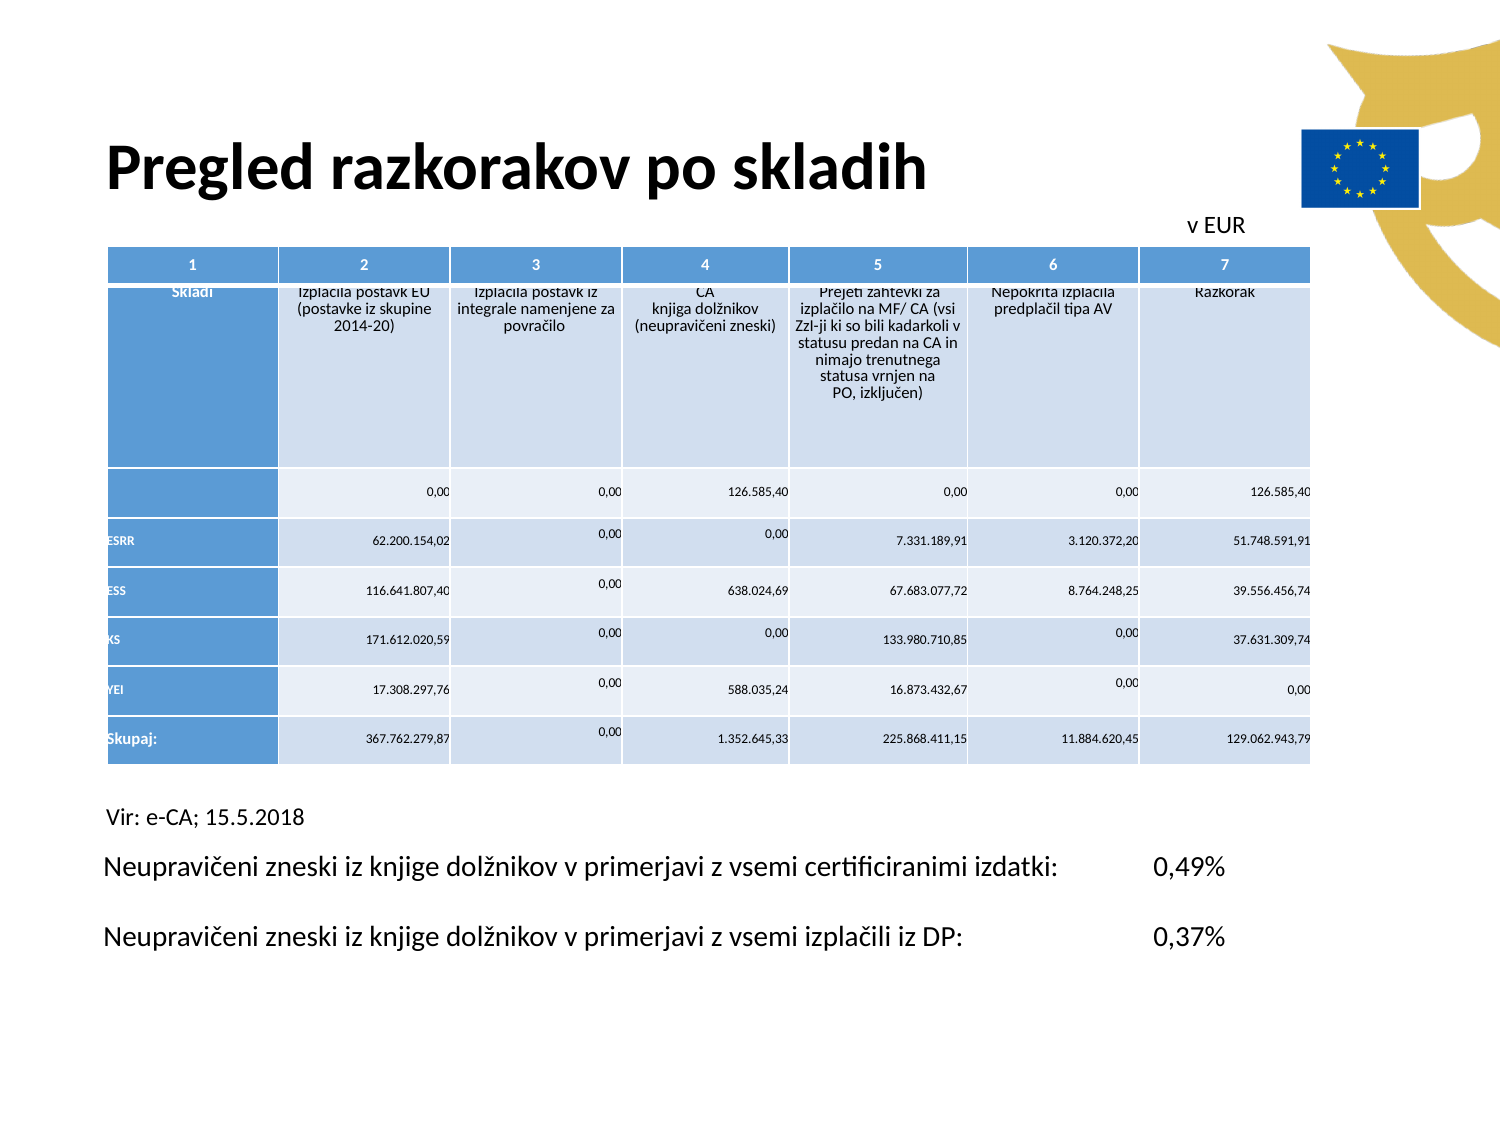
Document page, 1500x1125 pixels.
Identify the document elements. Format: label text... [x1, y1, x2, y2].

table_cell 0,00 [968, 618, 1138, 665]
list Pregled razkorakov po skladih [91, 79, 1256, 257]
table_cell 0,00 [451, 519, 621, 566]
table_cell KS [108, 618, 278, 665]
table_header 3 [451, 247, 621, 283]
table_cell 7.331.189,91 [790, 519, 967, 566]
table_cell 37.631.309,74 [1140, 618, 1310, 665]
table_cell 0,00 [1140, 667, 1310, 715]
table_cell 126.585,40 [1140, 469, 1310, 517]
table_cell 11.884.620,45 [968, 717, 1138, 764]
table_cell 8.764.248,25 [968, 568, 1138, 616]
table_cell 0,00 [451, 568, 621, 616]
table_cell 67.683.077,72 [790, 568, 967, 616]
table_cell Skupaj: [108, 717, 278, 764]
table_cell 0,00 [451, 667, 621, 715]
table_cell 17.308.297,76 [279, 667, 449, 715]
table_cell 0,00 [451, 469, 621, 517]
table_cell 171.612.020,59 [279, 618, 449, 665]
text_box Neupravičeni zneski iz knjige dolžnikov v primerjavi z vsemi certificiranimi izdatki: 0,49% Neupravičeni zneski iz knjige dolžnikov v primerjavi z vsemi izplačili iz DP: 0,37% [88, 839, 1290, 960]
list Vir: e-CA; 15.5.2018 [91, 340, 1256, 839]
table_cell 0,00 [968, 667, 1138, 715]
table_cell 0,00 [623, 618, 788, 665]
picture [1299, 0, 1500, 488]
table_cell 0,00 [623, 519, 788, 566]
table_header 1 [108, 247, 278, 283]
table_cell Nepokrita izplačila predplačil tipa AV [968, 288, 1138, 467]
table_header 4 [623, 247, 788, 283]
table_cell Skladi [108, 288, 278, 467]
table_cell 0,00 [790, 469, 967, 517]
table_cell 0,00 [451, 618, 621, 665]
table_cell Prejeti zahtevki za izplačilo na MF/ CA (vsi ZzI-ji ki so bili kadarkoli v statusu predan na CA in nimajo trenutnega statusa vrnjen na PO, izključen) [790, 288, 967, 467]
table_header 5 [790, 247, 967, 283]
table_header 2 [279, 247, 449, 283]
table_cell 129.062.943,79 [1140, 717, 1310, 764]
table_cell 225.868.411,15 [790, 717, 967, 764]
table_cell 62.200.154,02 [279, 519, 449, 566]
table_cell YEI [108, 667, 278, 715]
table_cell CA knjiga dolžnikov (neupravičeni zneski) [623, 288, 788, 467]
table_header 6 [968, 247, 1138, 283]
table_cell ESS [108, 568, 278, 616]
table_cell 588.035,24 [623, 667, 788, 715]
table_cell 16.873.432,67 [790, 667, 967, 715]
table_cell ESRR [108, 519, 278, 566]
table_cell 126.585,40 [623, 469, 788, 517]
table_cell 39.556.456,74 [1140, 568, 1310, 616]
table_cell 638.024,69 [623, 568, 788, 616]
text_box v EUR [1172, 201, 1265, 246]
table_cell Izplačila postavk EU (postavke iz skupine 2014-20) [279, 288, 449, 467]
table_cell 0,00 [968, 469, 1138, 517]
table_cell 367.762.279,87 [279, 717, 449, 764]
table_cell Razkorak [1140, 288, 1310, 467]
table_cell Izplačila postavk iz integrale namenjene za povračilo [451, 288, 621, 467]
table_cell 0,00 [279, 469, 449, 517]
table_cell [108, 469, 278, 517]
table_cell 116.641.807,40 [279, 568, 449, 616]
table_cell 1.352.645,33 [623, 717, 788, 764]
table_cell 133.980.710,85 [790, 618, 967, 665]
table_cell 0,00 [451, 717, 621, 764]
table_header 7 [1140, 247, 1310, 283]
table_cell 3.120.372,20 [968, 519, 1138, 566]
table_cell 51.748.591,91 [1140, 519, 1310, 566]
